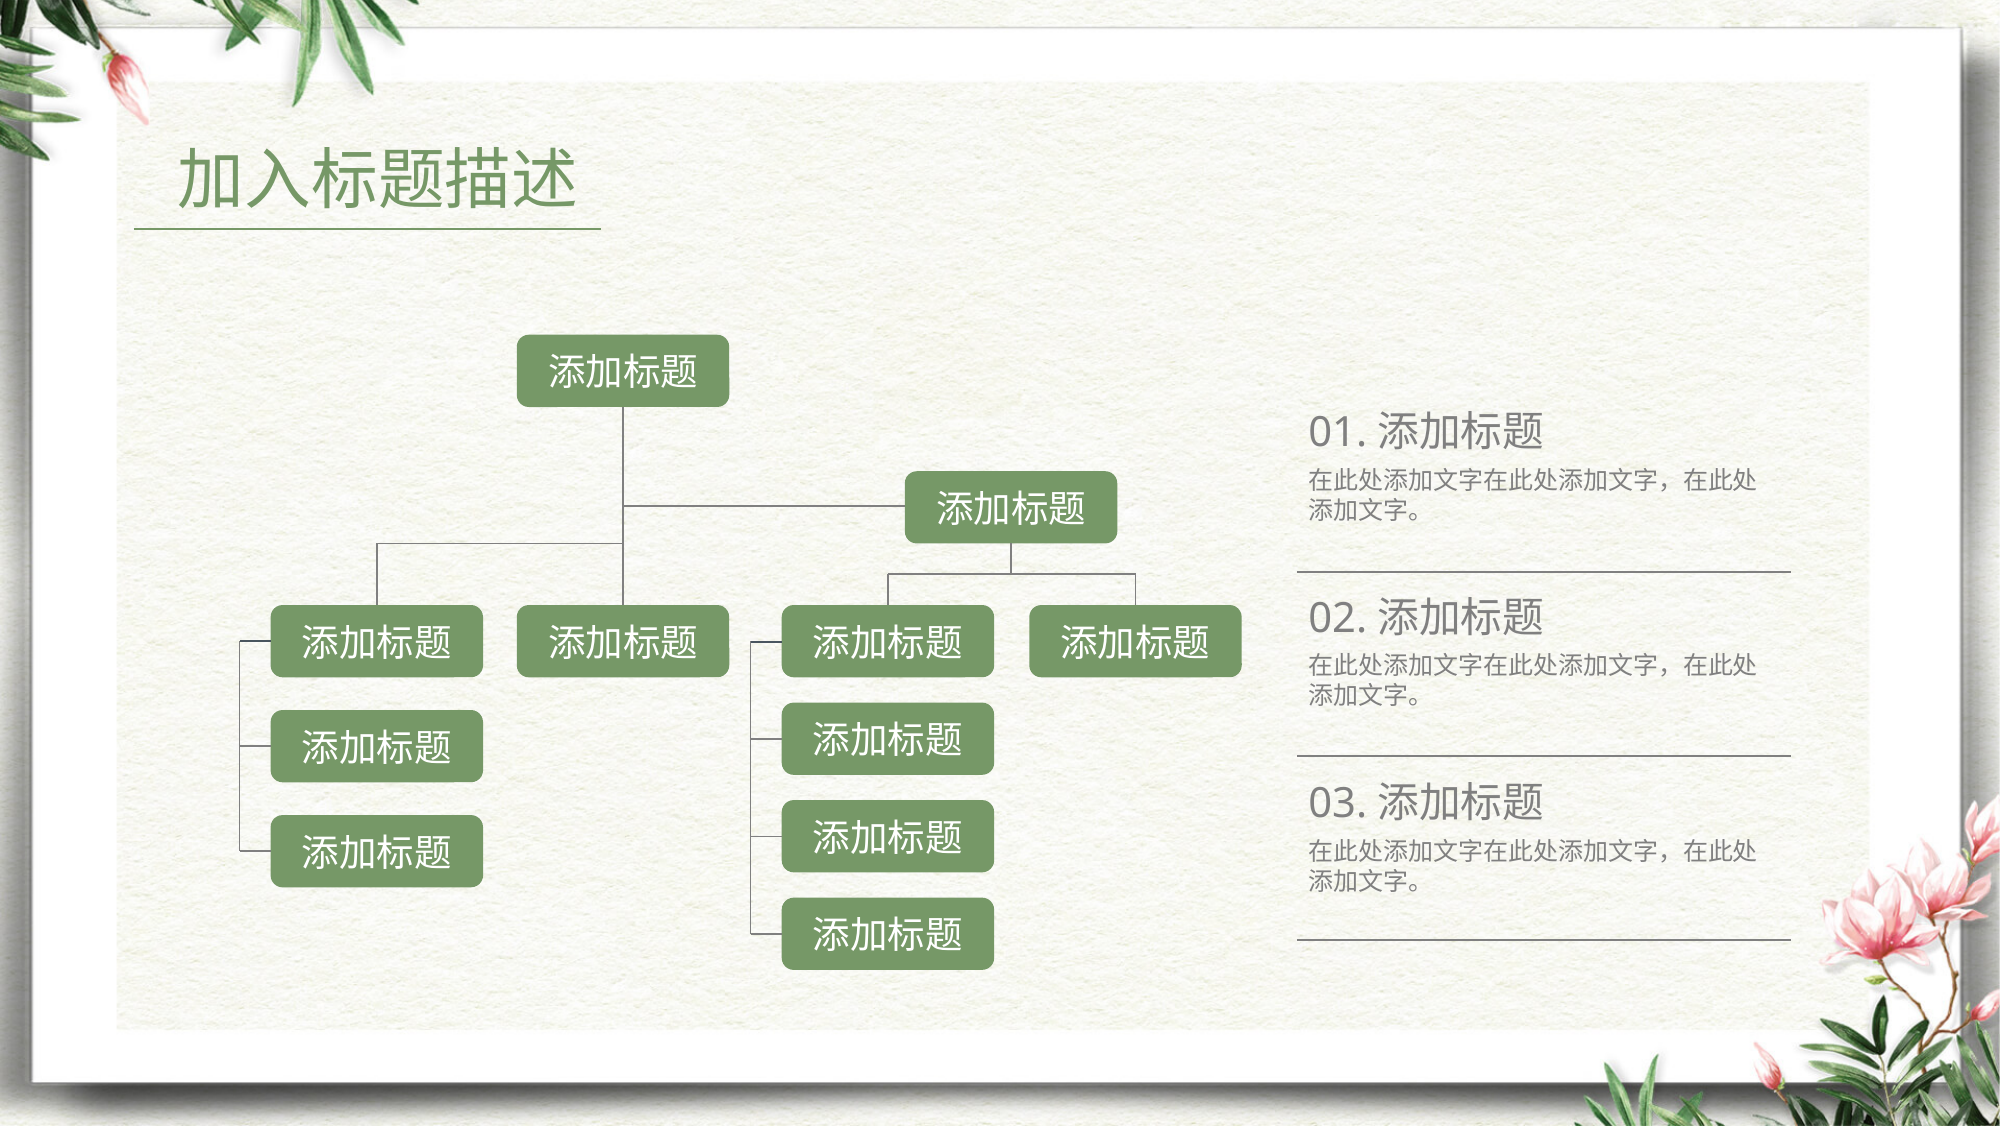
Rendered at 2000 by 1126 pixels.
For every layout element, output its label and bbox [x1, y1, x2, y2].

text_box [110, 136, 646, 230]
text_box [239, 334, 1791, 971]
picture [0, 0, 2000, 1126]
